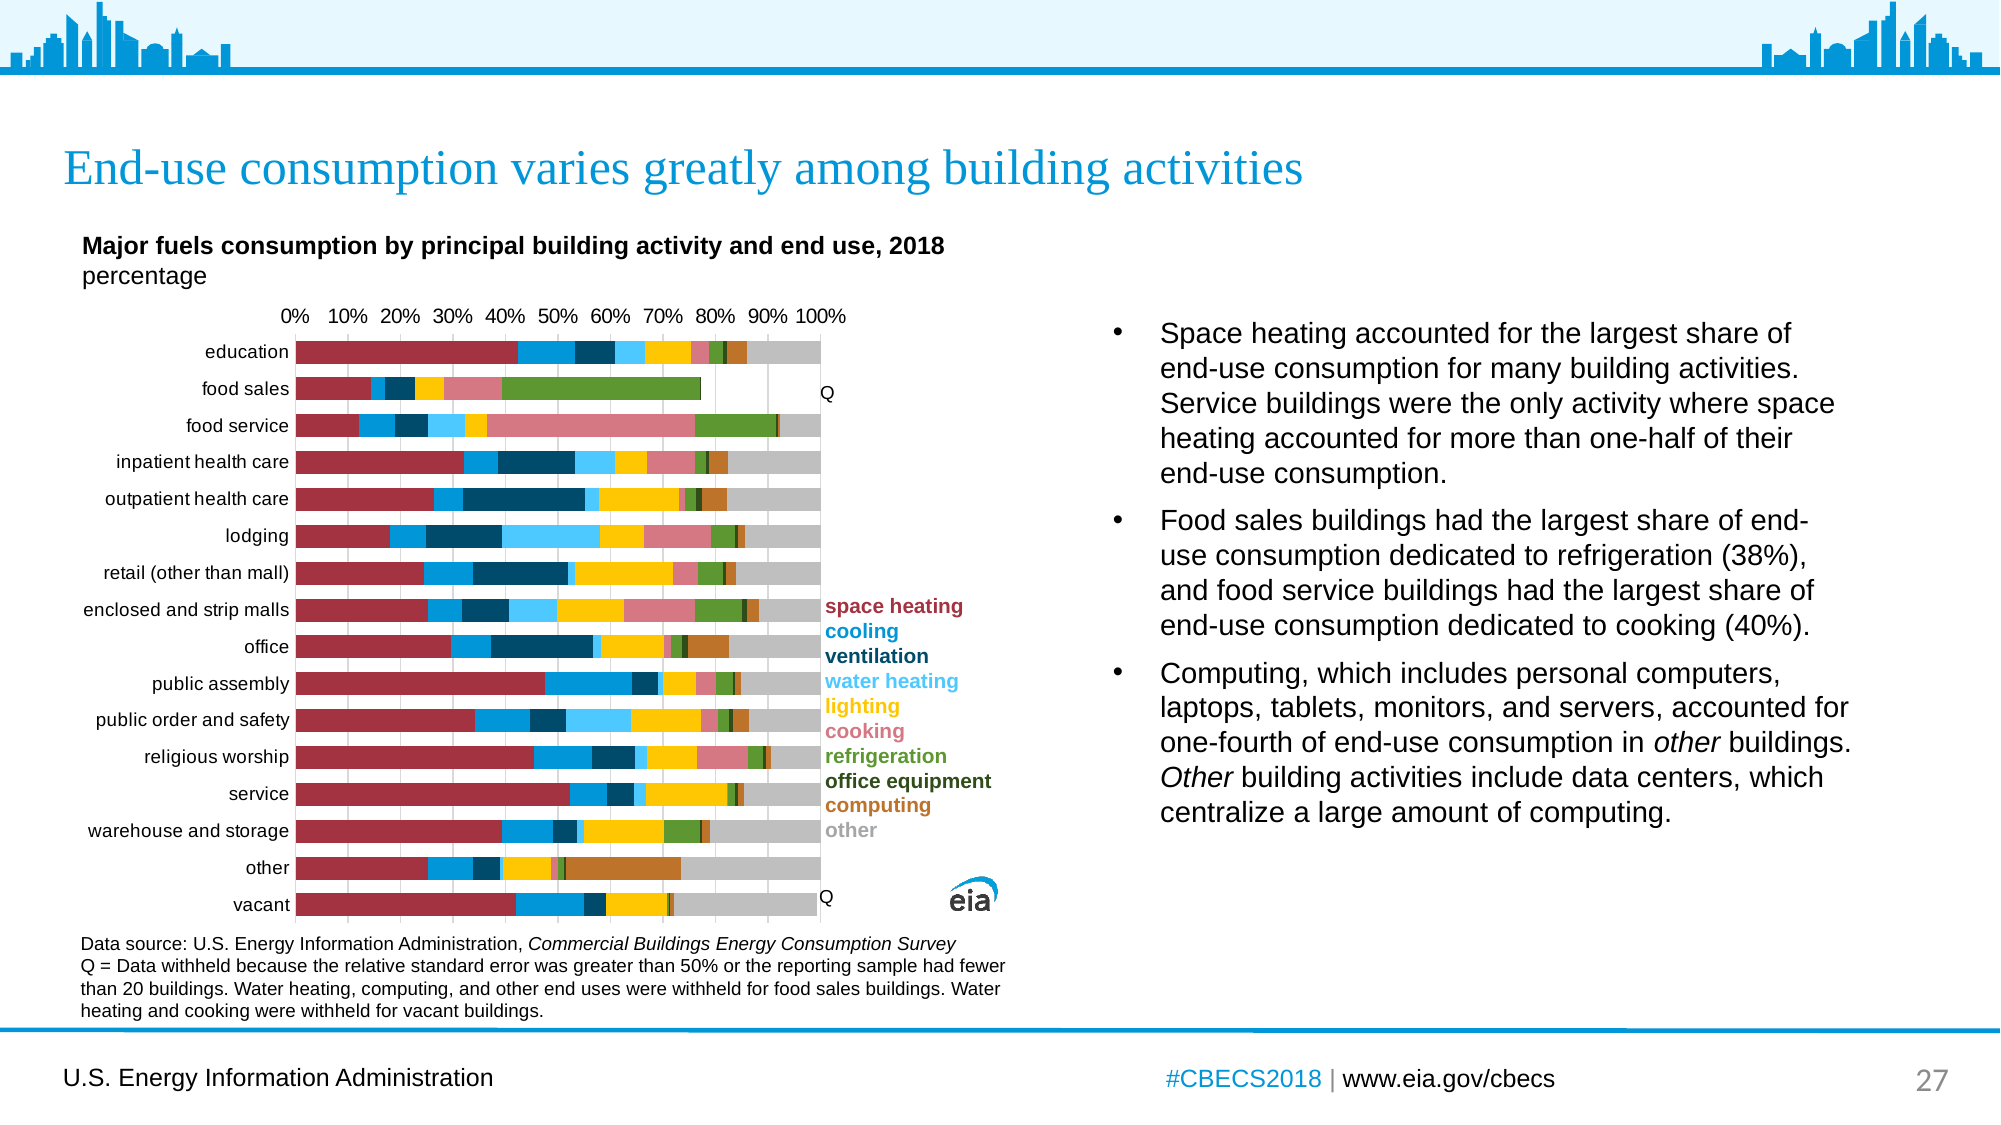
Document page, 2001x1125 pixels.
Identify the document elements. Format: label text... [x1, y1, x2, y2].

chart [67, 291, 863, 937]
text_box Major fuels consumption by principal building activity and end use, 2018 percentage [67, 221, 1028, 297]
footer #CBECS2018 | www.eia.gov/cbecs [1023, 1047, 1699, 1107]
text_box Space heating accounted for the largest share of end-use consumption for many building activities. Service buildings were the only activity where space heating accounted for more than one-half of their end-use consumption. Food sales buildings had the largest share of end-use consumption dedicated to refrigeration (38%), and food service buildings had the largest share of end-use consumption dedicated to cooking (40%). Computing, which includes personal computers, laptops, tablets, monitors, and servers, accounted for one-fourth of end-use consumption in other buildings. Other building activities include data centers, which centralize a large amount of computing. [1098, 306, 1869, 884]
text_box Data source: U.S. Energy Information Administration, Commercial Buildings Energy Consumption Survey Q = Data withheld because the relative standard error was greater than 50% or the reporting sample had fewer than 20 buildings. Water heating, computing, and other end uses were withheld for food sales buildings. Water heating and cooking were withheld for vacant buildings. [65, 923, 1029, 1029]
picture [948, 874, 999, 913]
slide_number 27 [1886, 1048, 1978, 1109]
text_box space heating cooling ventilation water heating lighting cooking refrigeration office equipment computing other [863, 584, 1029, 871]
title End-use consumption varies greatly among building activities [48, 77, 1952, 202]
